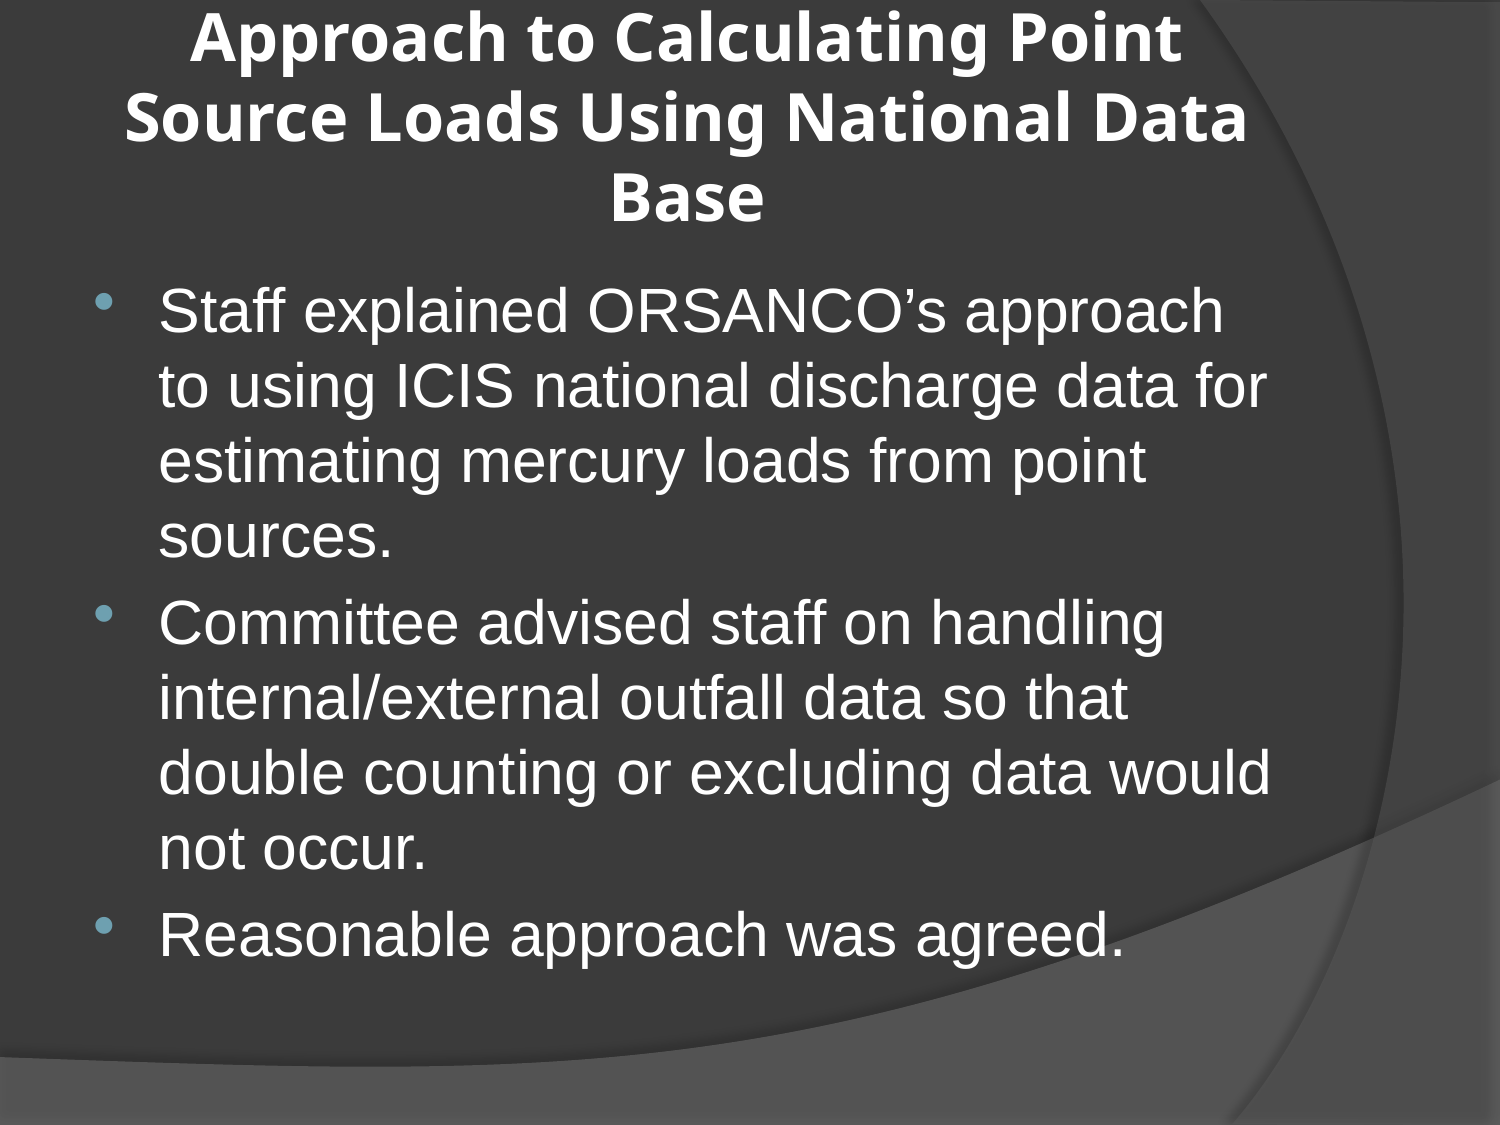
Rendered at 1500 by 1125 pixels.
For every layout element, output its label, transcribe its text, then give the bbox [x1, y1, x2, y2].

list Staff explained ORSANCO’s approach to using ICIS national discharge data for estimating mercury loads from point sources. Committee advised staff on handling internal/external outfall data so that double counting or excluding data would not occur. Reasonable approach was agreed. [75, 262, 1300, 1050]
title Approach to Calculating Point Source Loads Using National Data Base [75, 0, 1300, 262]
